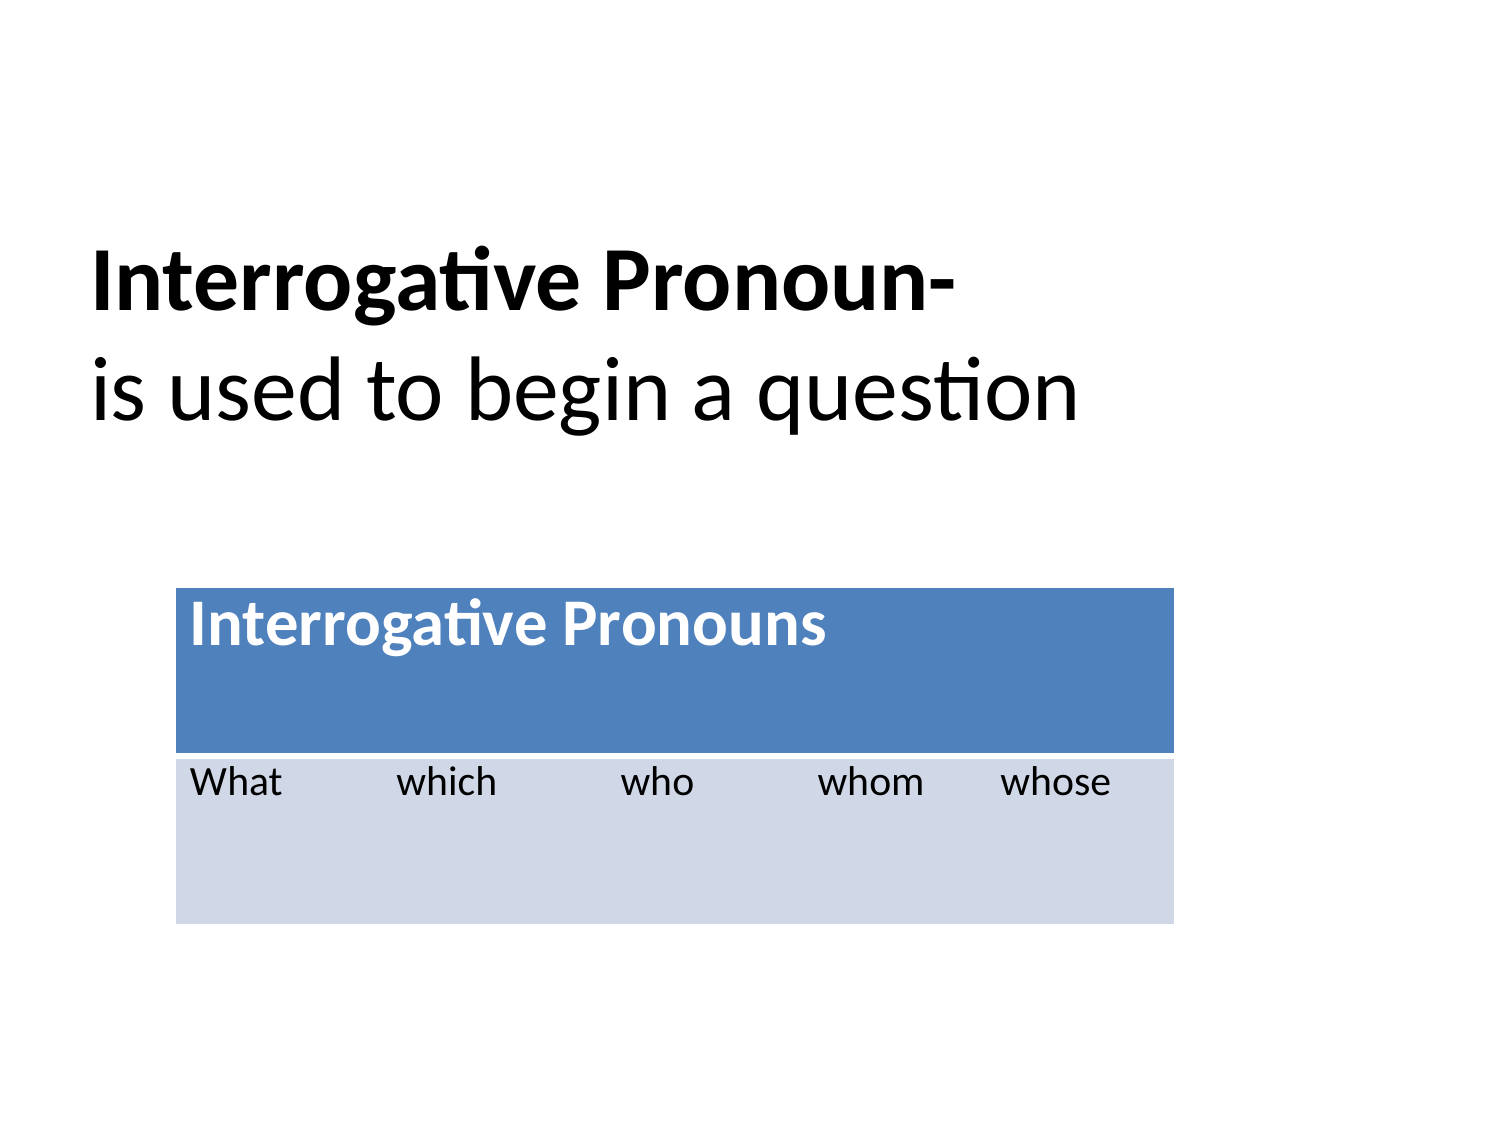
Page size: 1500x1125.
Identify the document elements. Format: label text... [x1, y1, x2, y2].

table_header Interrogative Pronouns [176, 588, 1174, 753]
table_cell What which who whom whose [176, 759, 1174, 924]
title Interrogative Pronoun- is used to begin a question [75, 45, 1425, 613]
